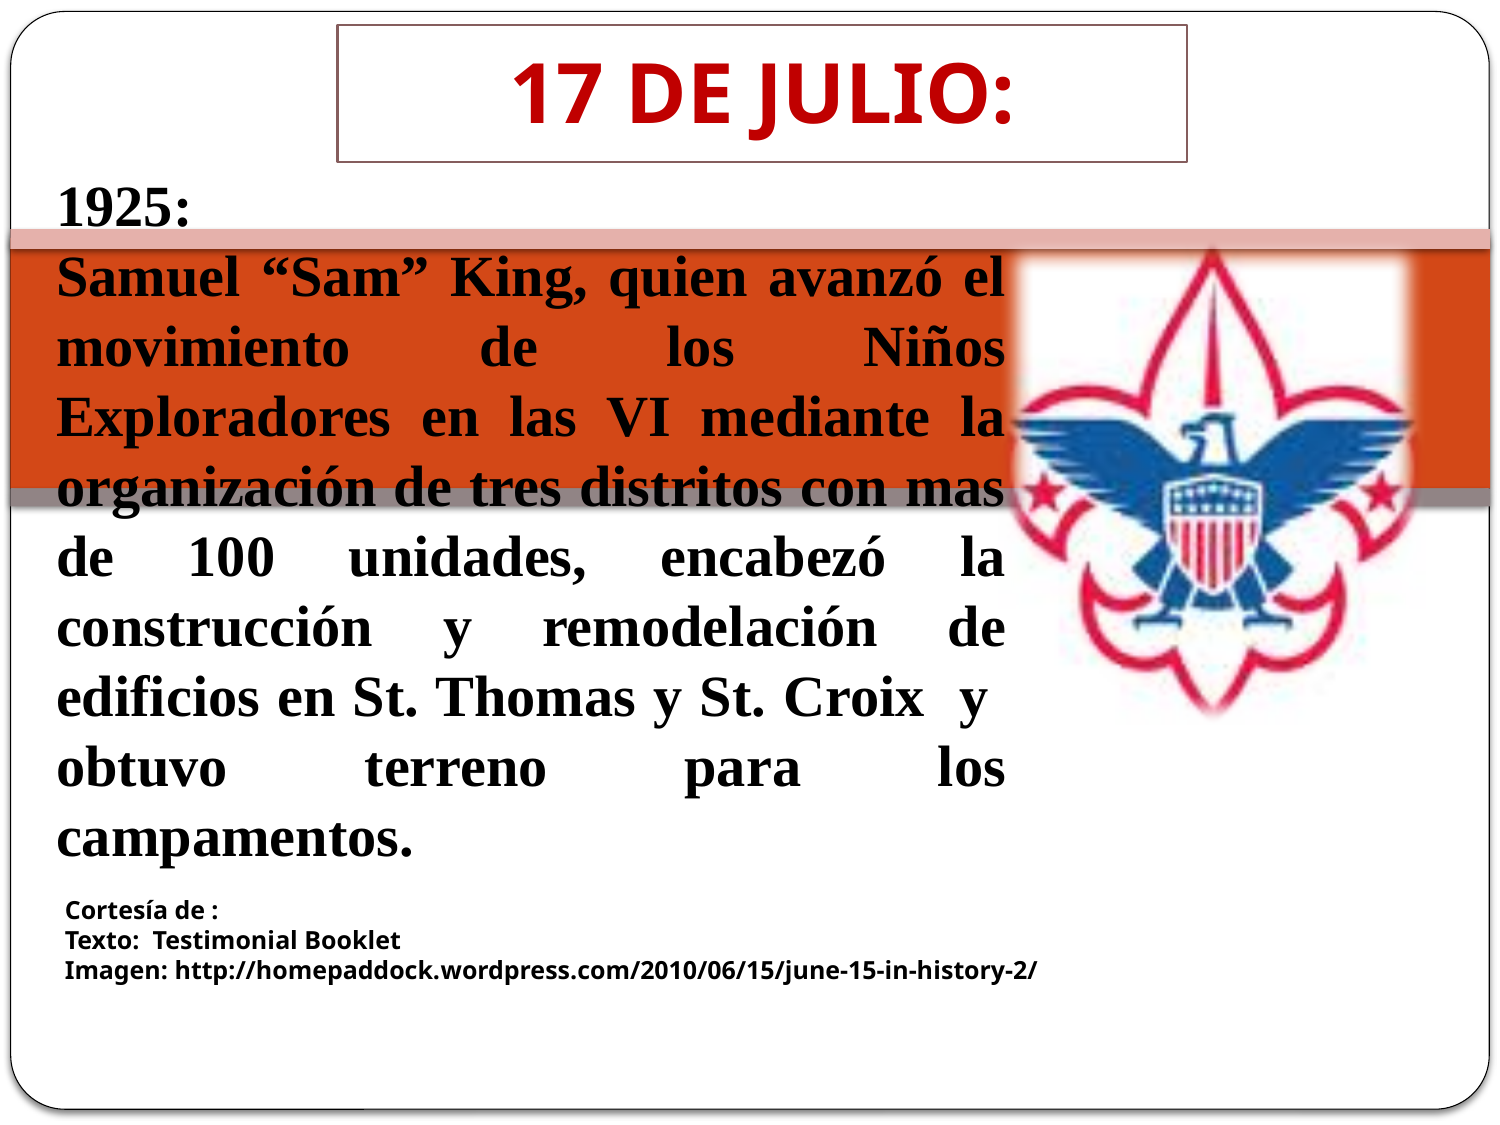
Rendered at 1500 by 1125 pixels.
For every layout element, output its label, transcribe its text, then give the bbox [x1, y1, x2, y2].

picture [998, 237, 1426, 726]
title 17 DE JULIO: [336, 24, 1188, 163]
text_box [25, 0, 140, 77]
text_box Cortesía de : Texto: Testimonial Booklet Imagen: http://homepaddock.wordpress.com/2010/06/15/june-15-in-history-2/ [49, 887, 1313, 993]
text_box 1925: Samuel “Sam” King, quien avanzó el movimiento de los Niños Exploradores en las VI mediante la organización de tres distritos con mas de 100 unidades, encabezó la construcción y remodelación de edificios en St. Thomas y St. Croix y obtuvo terreno para los campamentos. [49, 162, 1013, 838]
